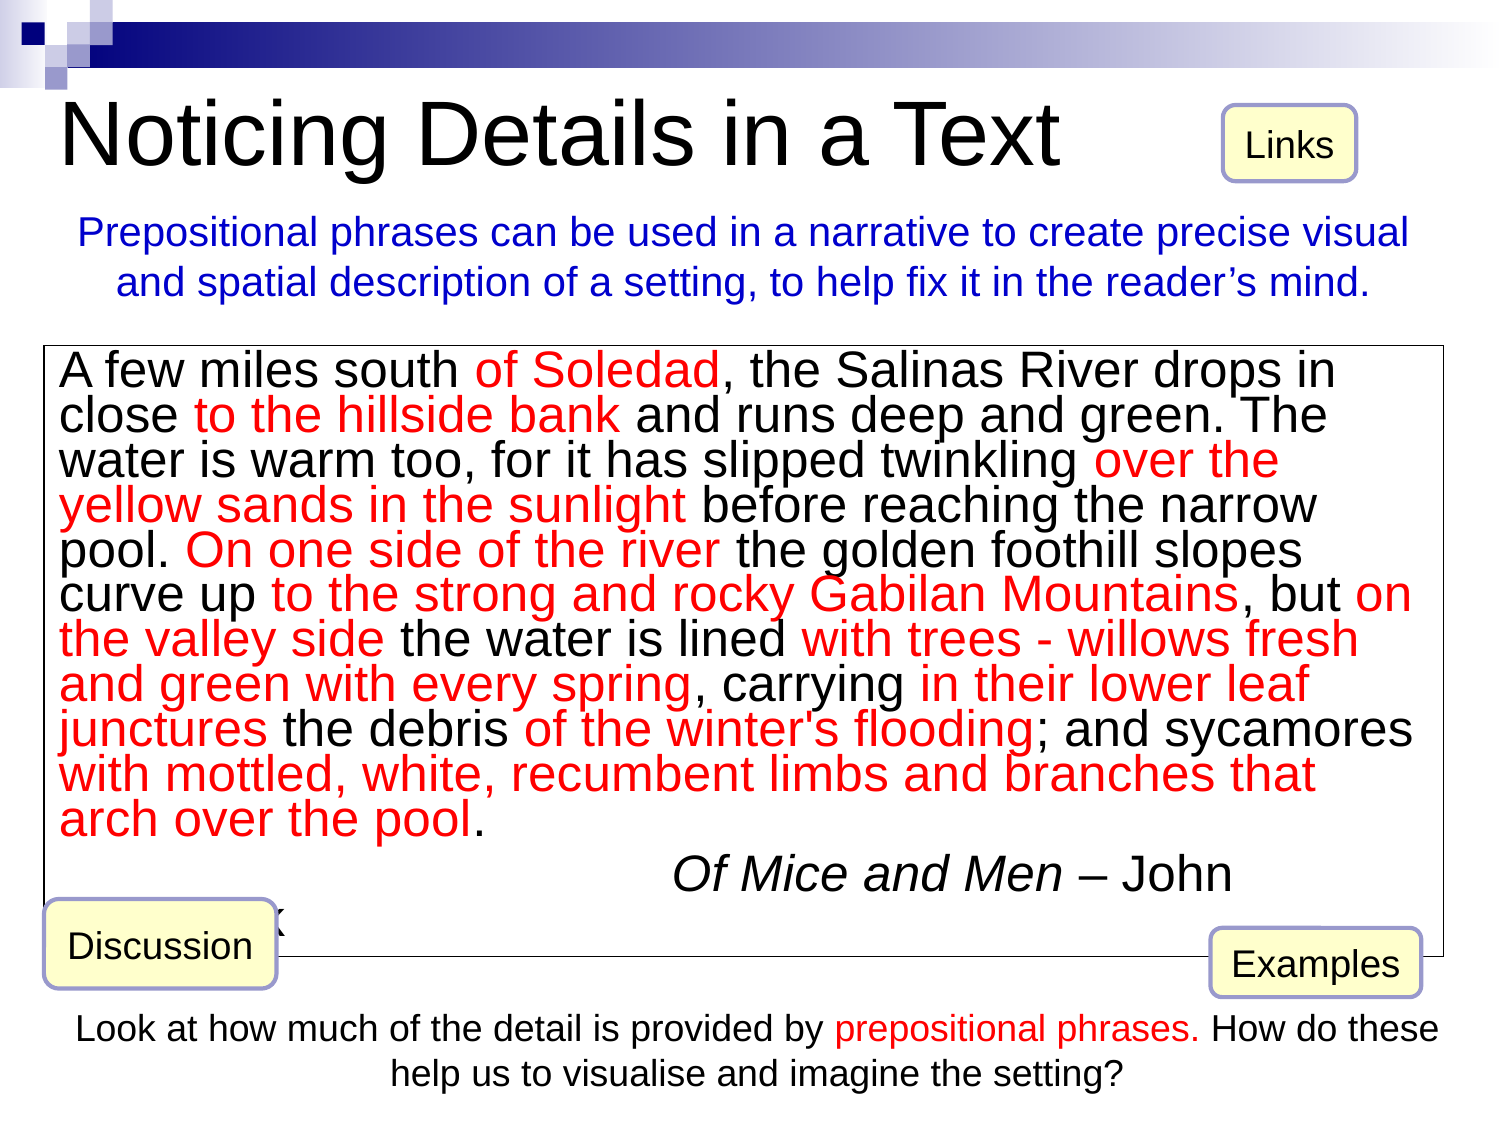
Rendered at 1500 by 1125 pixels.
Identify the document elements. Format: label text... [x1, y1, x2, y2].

text_box Examples [1208, 925, 1424, 1000]
title Noticing Details in a Text [43, 24, 1395, 197]
text_box Discussion [41, 896, 279, 991]
text_box Prepositional phrases can be used in a narrative to create precise visual and spatial description of a setting, to help fix it in the reader’s mind. [43, 197, 1444, 312]
text_box Links [1220, 102, 1359, 184]
list A few miles south of Soledad, the Salinas River drops in close to the hillside bank and runs deep and green. The water is warm too, for it has slipped twinkling over the yellow sands in the sunlight before reaching the narrow pool. On one side of the river the golden foothill slopes curve up to the strong and rocky Gabilan Mountains, but on the valley side the water is lined with trees - willows fresh and green with every spring, carrying in their lower leaf junctures the debris of the winter's flooding; and sycamores with mottled, white, recumbent limbs and branches that arch over the pool. Of Mice and Men – John Steinbeck [43, 345, 1444, 957]
text_box Look at how much of the detail is provided by prepositional phrases. How do these help us to visualise and imagine the setting? [43, 997, 1471, 1102]
